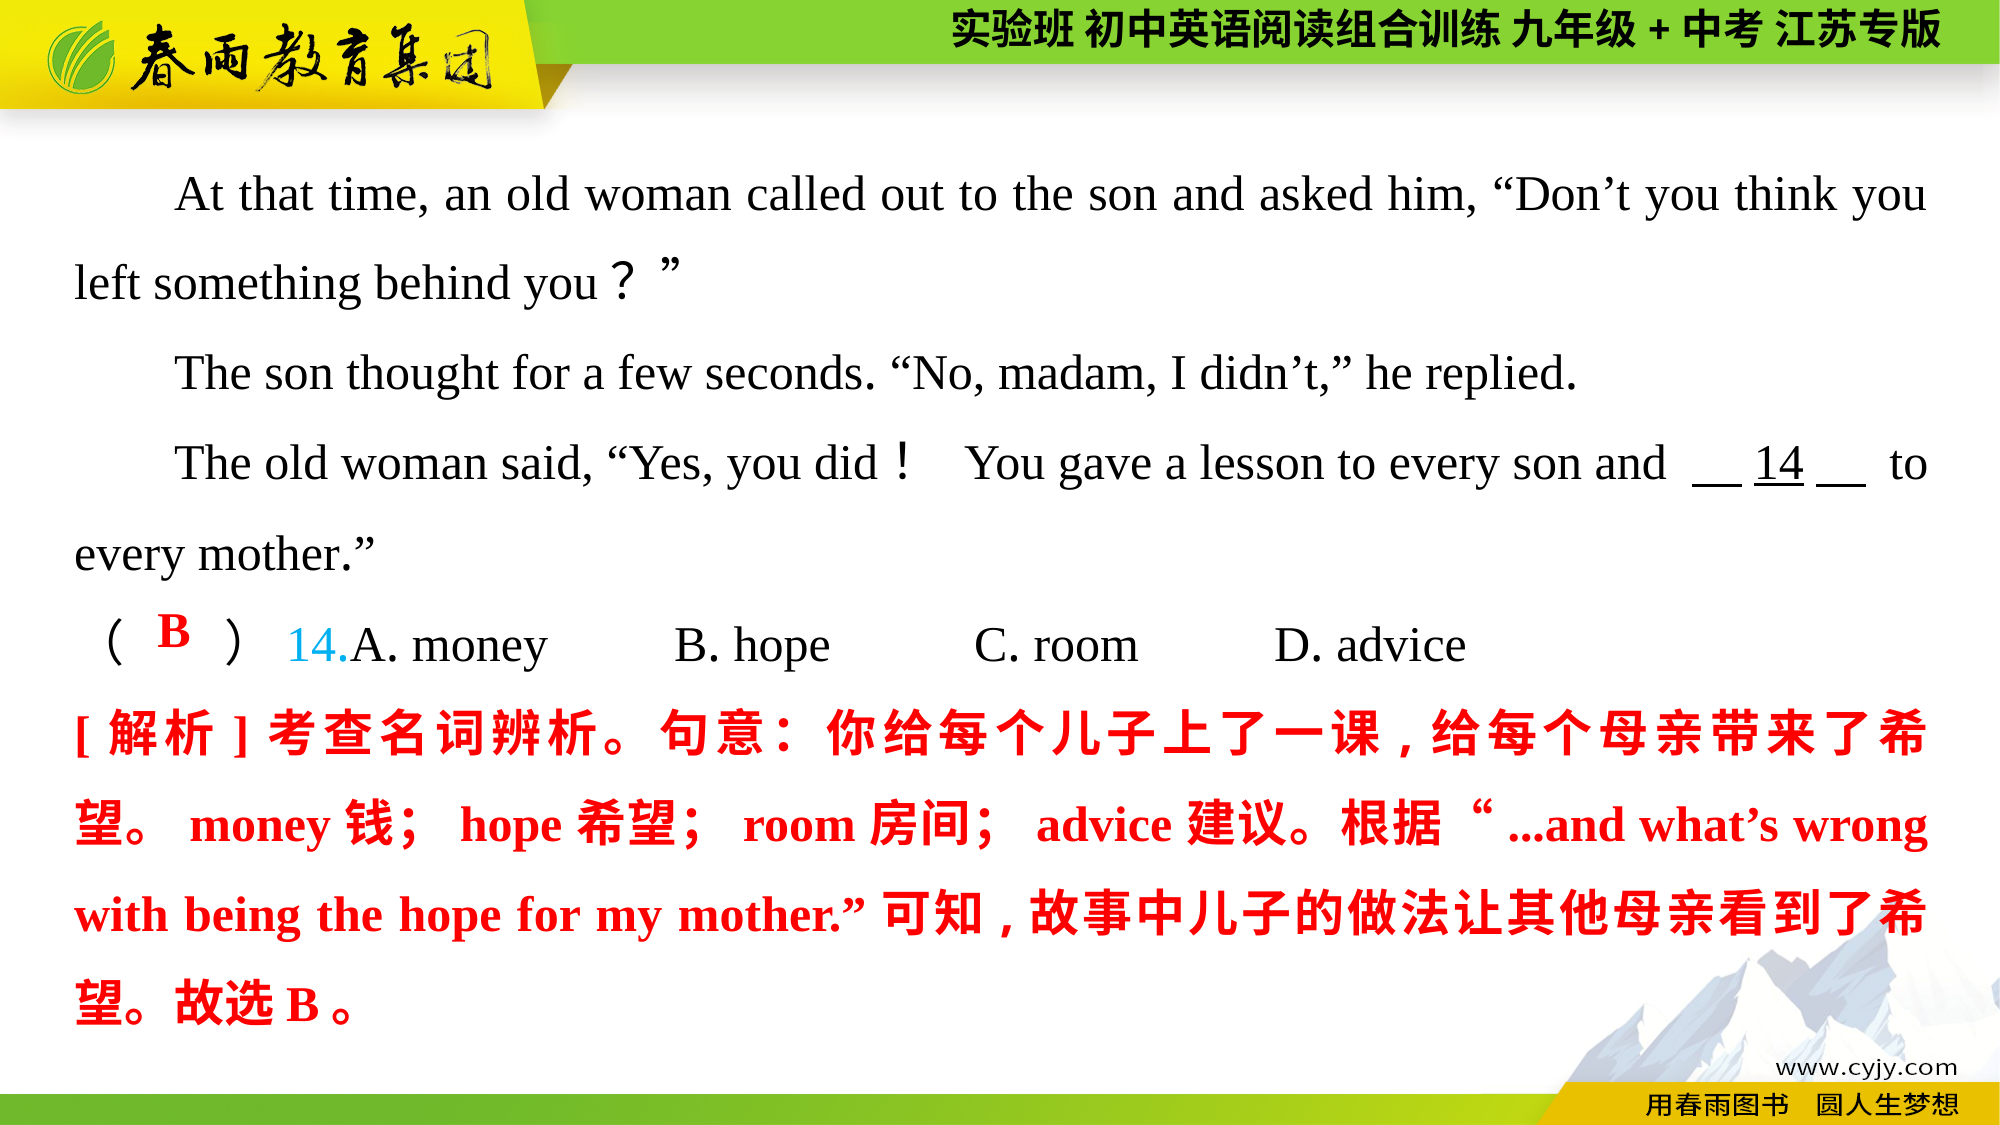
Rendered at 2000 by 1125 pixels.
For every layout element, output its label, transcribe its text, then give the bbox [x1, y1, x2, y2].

text_box B [142, 590, 206, 664]
text_box （ ）14.A. money B. hope C. room D. advice [59, 574, 1944, 664]
text_box [解析]考查名词辨析。句意：你给每个儿子上了一课,给每个母亲带来了希望。money钱；hope希望；room房间；advice建议。根据“...and what’s wrong with being the hope for my mother.”可知,故事中儿子的做法让其他母亲看到了希望。故选B。 [59, 664, 1944, 1040]
picture [0, 0, 2000, 1125]
list At that time, an old woman called out to the son and asked him, “Don’t you think you left something behind you？” The son thought for a few seconds. “No, madam, I didn’t,” he replied. The old woman said, “Yes, you did！ You gave a lesson to every son and 14 to every mother.” [59, 122, 1944, 574]
